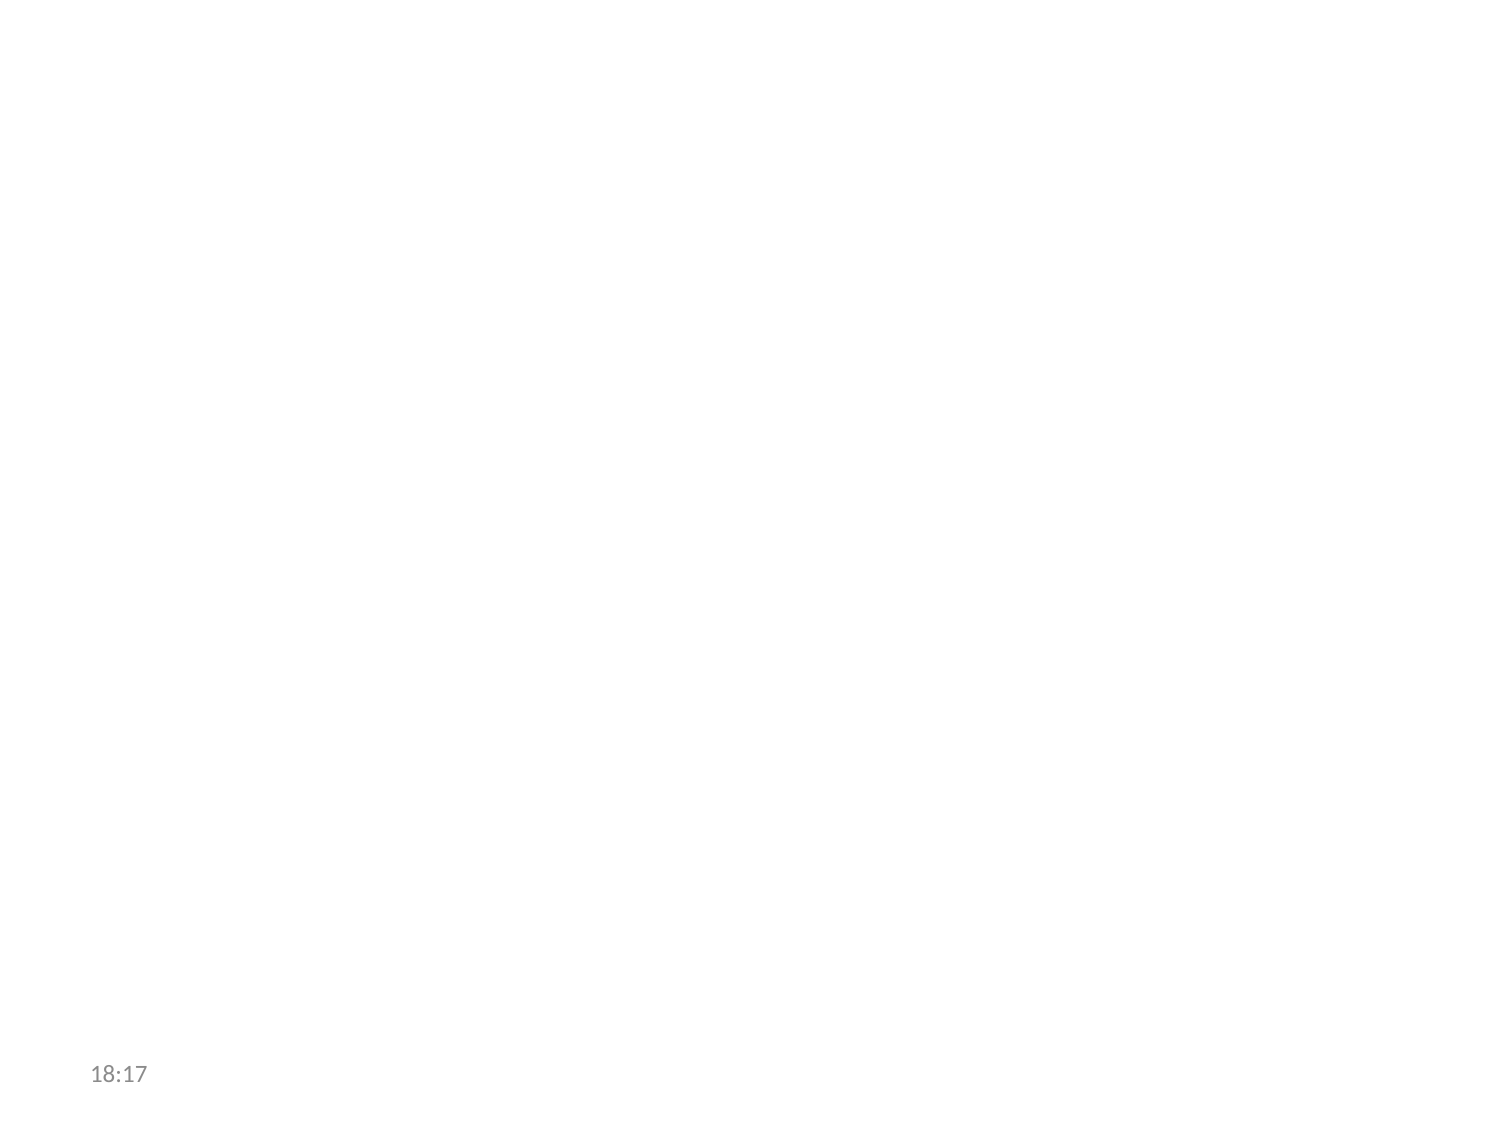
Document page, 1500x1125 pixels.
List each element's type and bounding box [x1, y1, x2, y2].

slide_number [75, 1042, 425, 1103]
